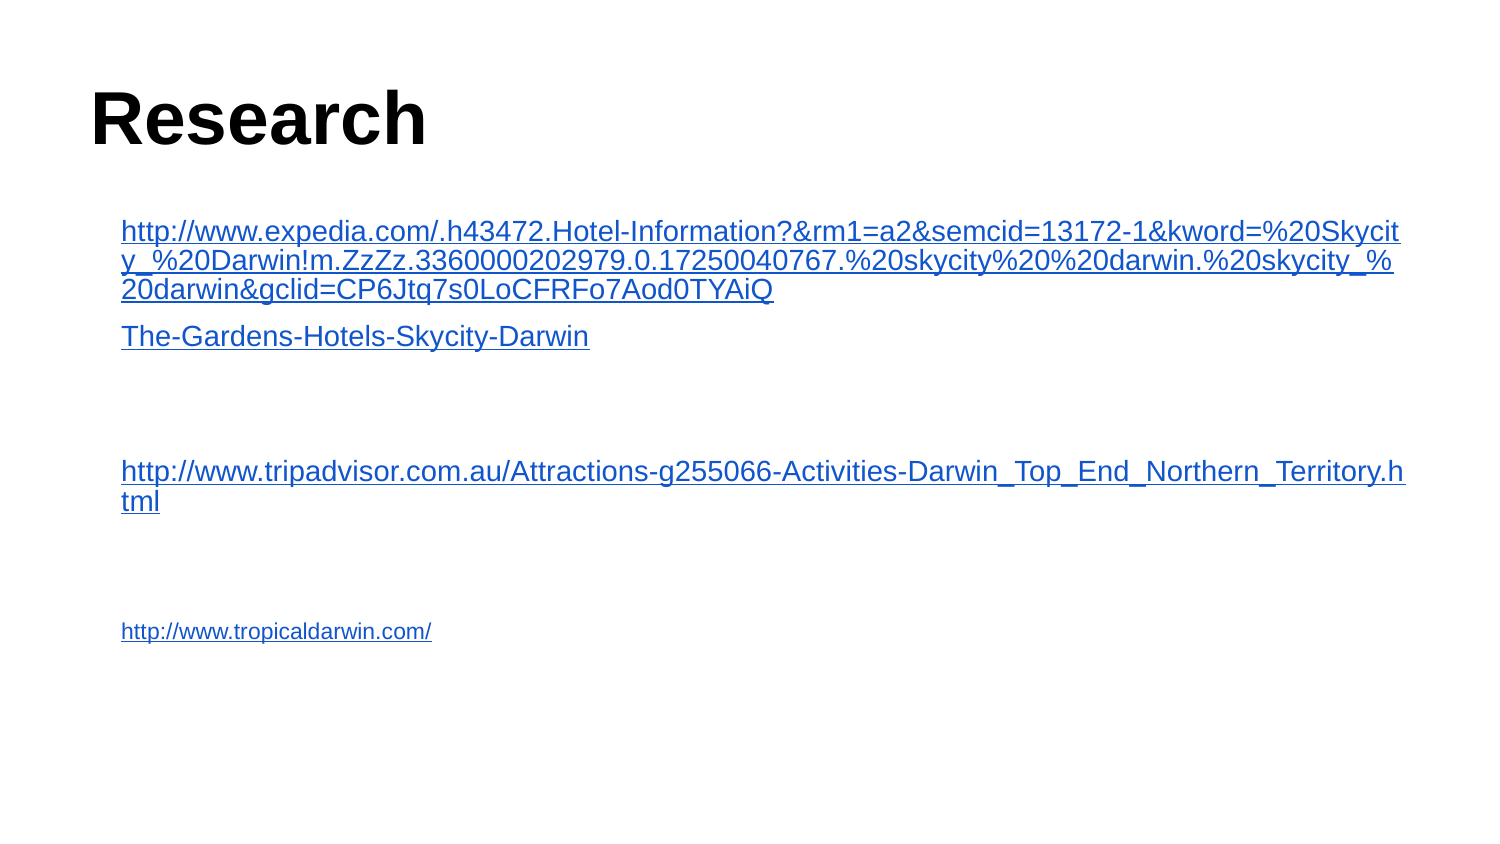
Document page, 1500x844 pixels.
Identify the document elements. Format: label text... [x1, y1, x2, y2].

list http://www.expedia.com/.h43472.Hotel-Information?&rm1=a2&semcid=13172-1&kword=%20Skycity_%20Darwin!m.ZzZz.3360000202979.0.17250040767.%20skycity%20%20darwin.%20skycity_%20darwin&gclid=CP6Jtq7s0LoCFRFo7Aod0TYAiQ The-Gardens-Hotels-Skycity-Darwin http://www.tripadvisor.com.au/Attractions-g255066-Activities-Darwin_Top_End_Northern_Territory.html http://www.tropicaldarwin.com/ [75, 196, 1425, 808]
title Research [75, 33, 1425, 175]
